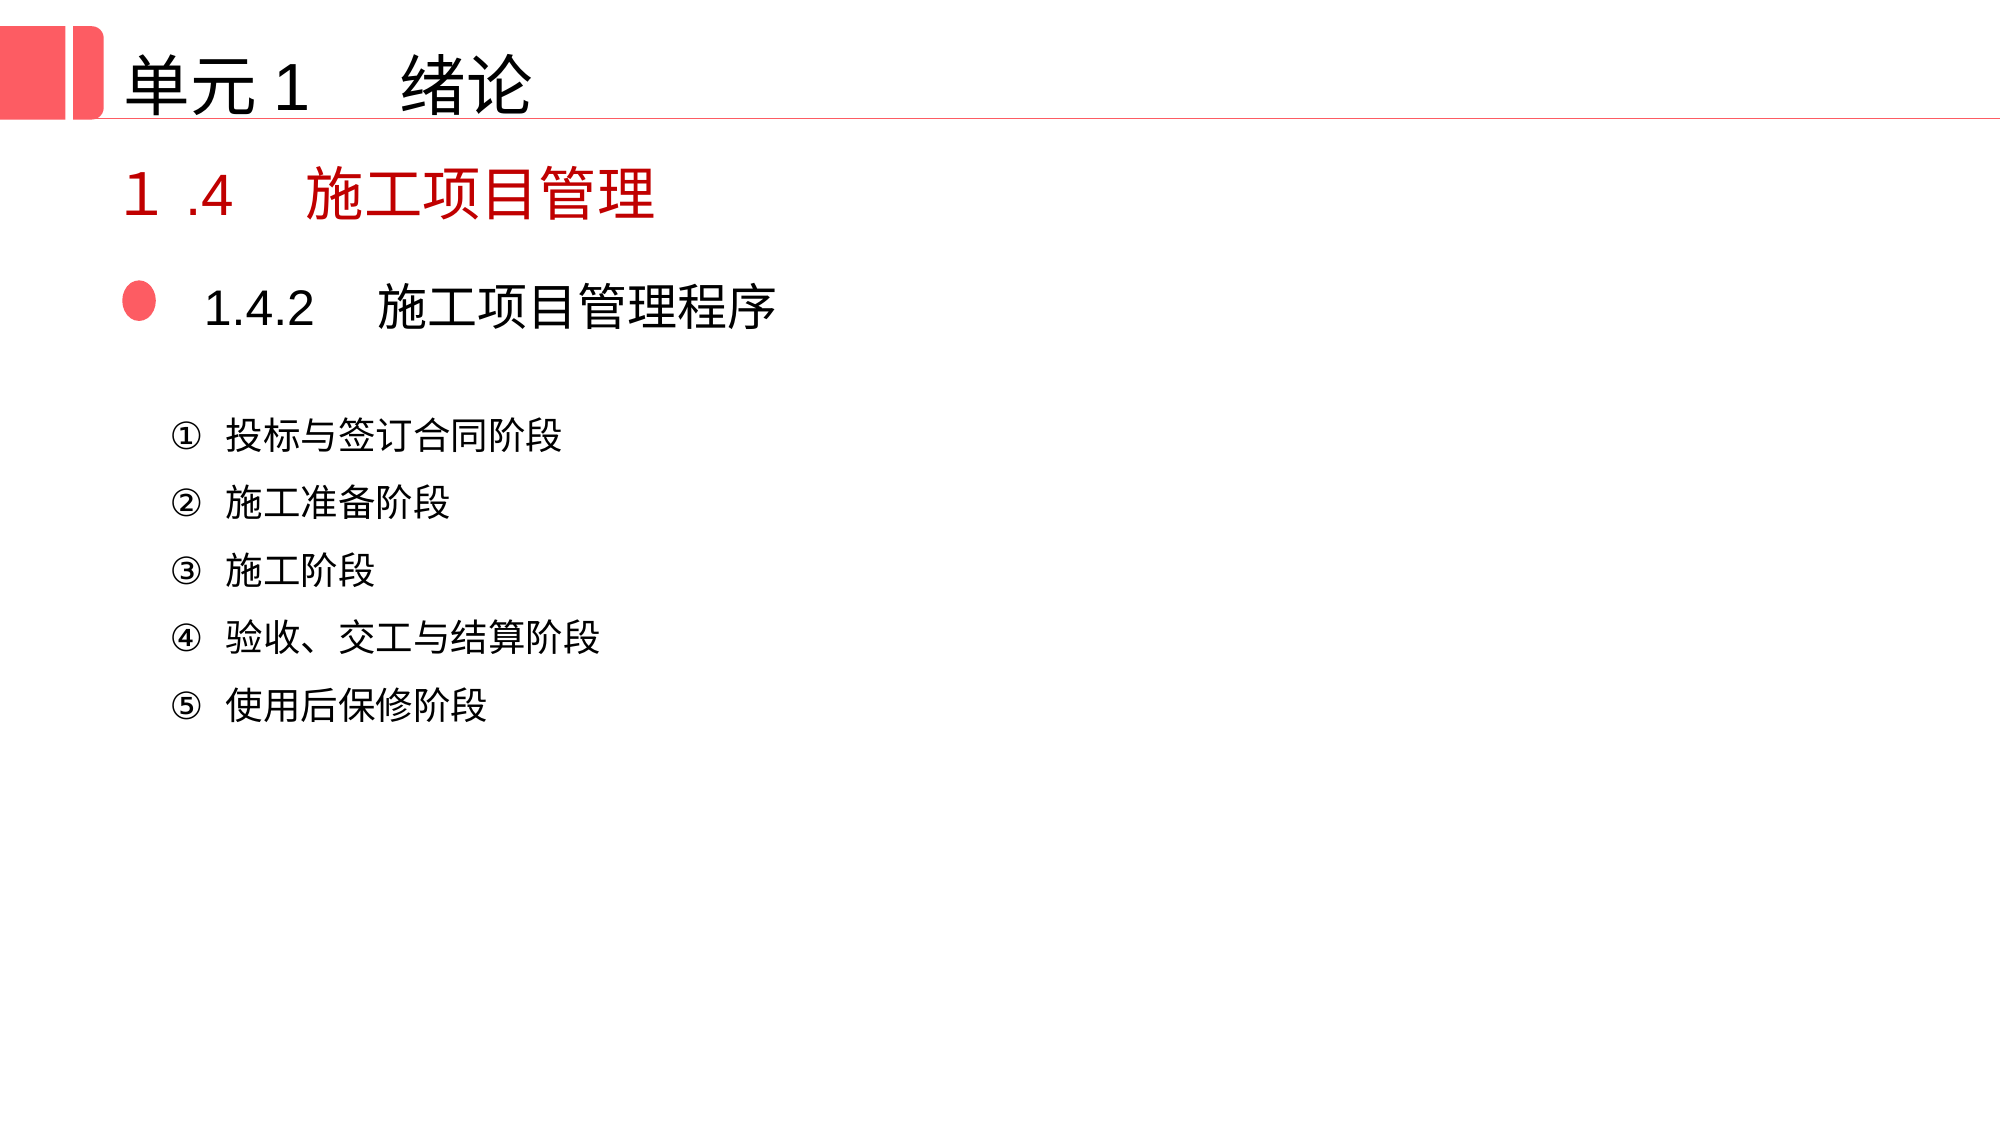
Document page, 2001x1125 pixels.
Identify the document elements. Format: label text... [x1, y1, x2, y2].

list 单元1 绪论 [108, 12, 1891, 122]
text_box 1.4.2 施工项目管理程序 [189, 268, 1177, 344]
text_box 投标与签订合同阶段 施工准备阶段 施工阶段 验收、交工与结算阶段 使用后保修阶段 [154, 381, 1838, 735]
text_box [122, 280, 156, 321]
text_box １.4 施工项目管理 [98, 149, 671, 235]
